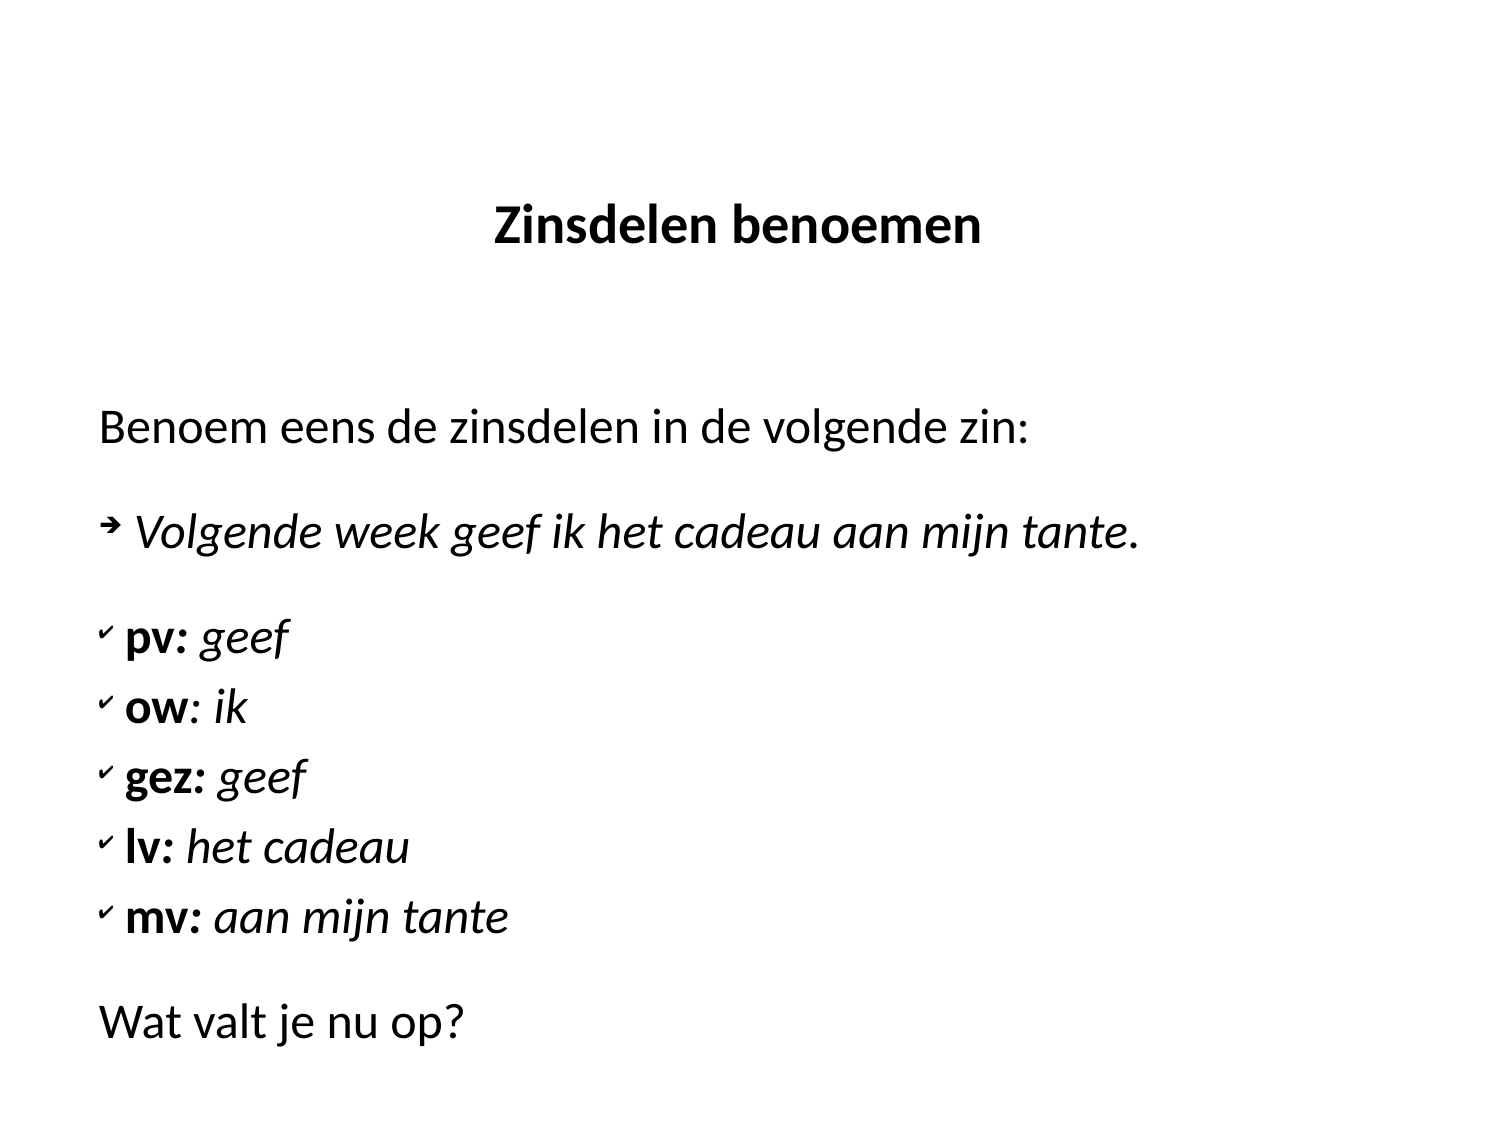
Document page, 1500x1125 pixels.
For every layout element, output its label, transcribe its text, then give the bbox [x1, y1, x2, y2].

list Benoem eens de zinsdelen in de volgende zin: Volgende week geef ik het cadeau aan mijn tante. pv: geef ow: ik gez: geef lv: het cadeau mv: aan mijn tante Wat valt je nu op? [83, 326, 1404, 979]
title Zinsdelen benoemen [64, 128, 1414, 316]
